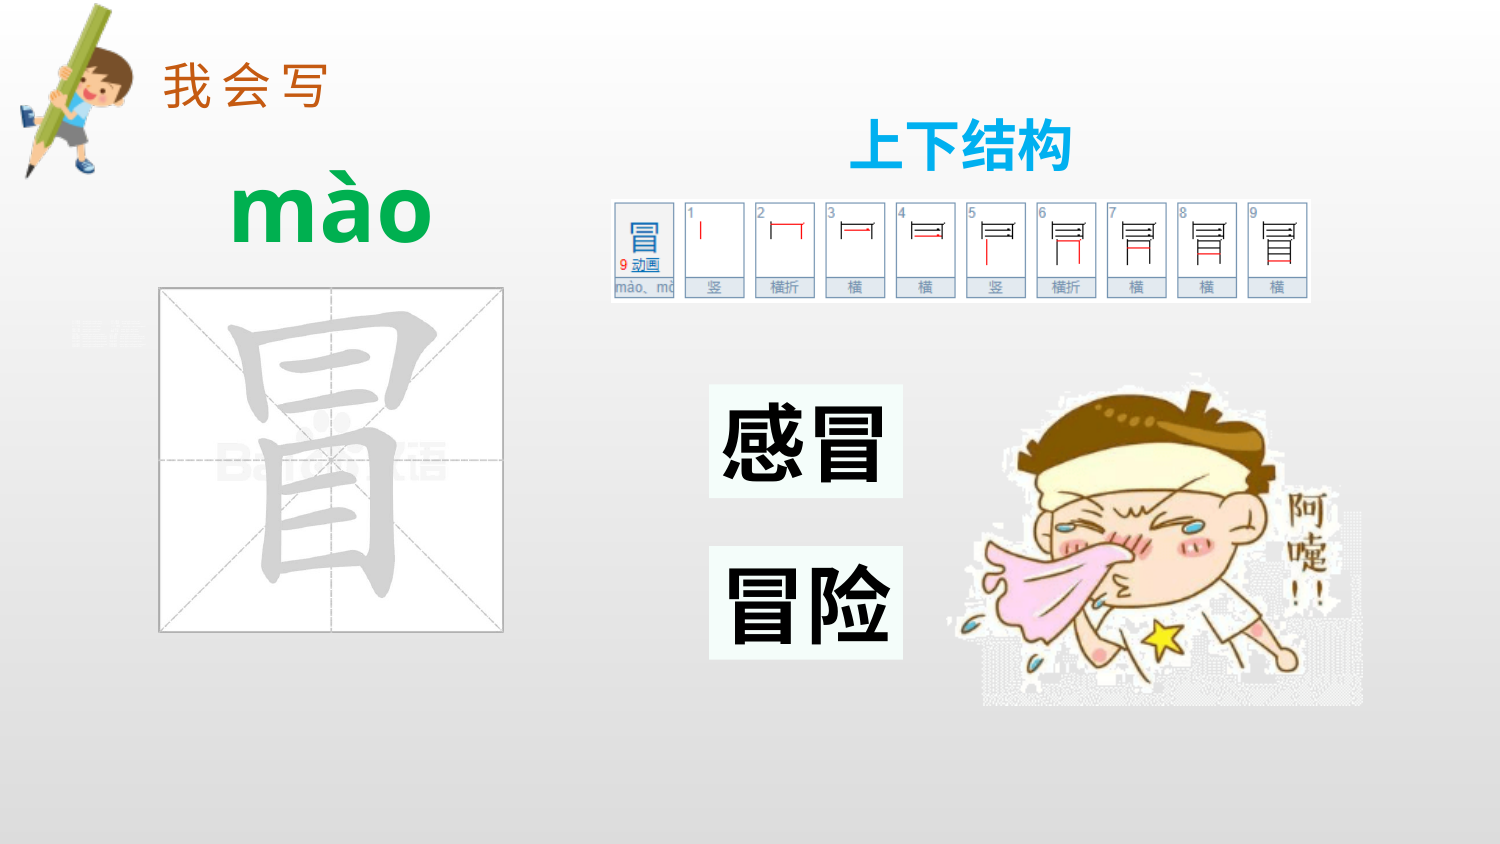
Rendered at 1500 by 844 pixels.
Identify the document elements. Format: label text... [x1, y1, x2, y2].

picture [158, 287, 504, 633]
text_box mào [195, 143, 467, 267]
text_box 冒险 [709, 546, 903, 660]
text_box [611, 102, 1311, 303]
text_box 感冒 [709, 384, 903, 499]
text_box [8, 0, 354, 189]
picture [946, 354, 1363, 706]
